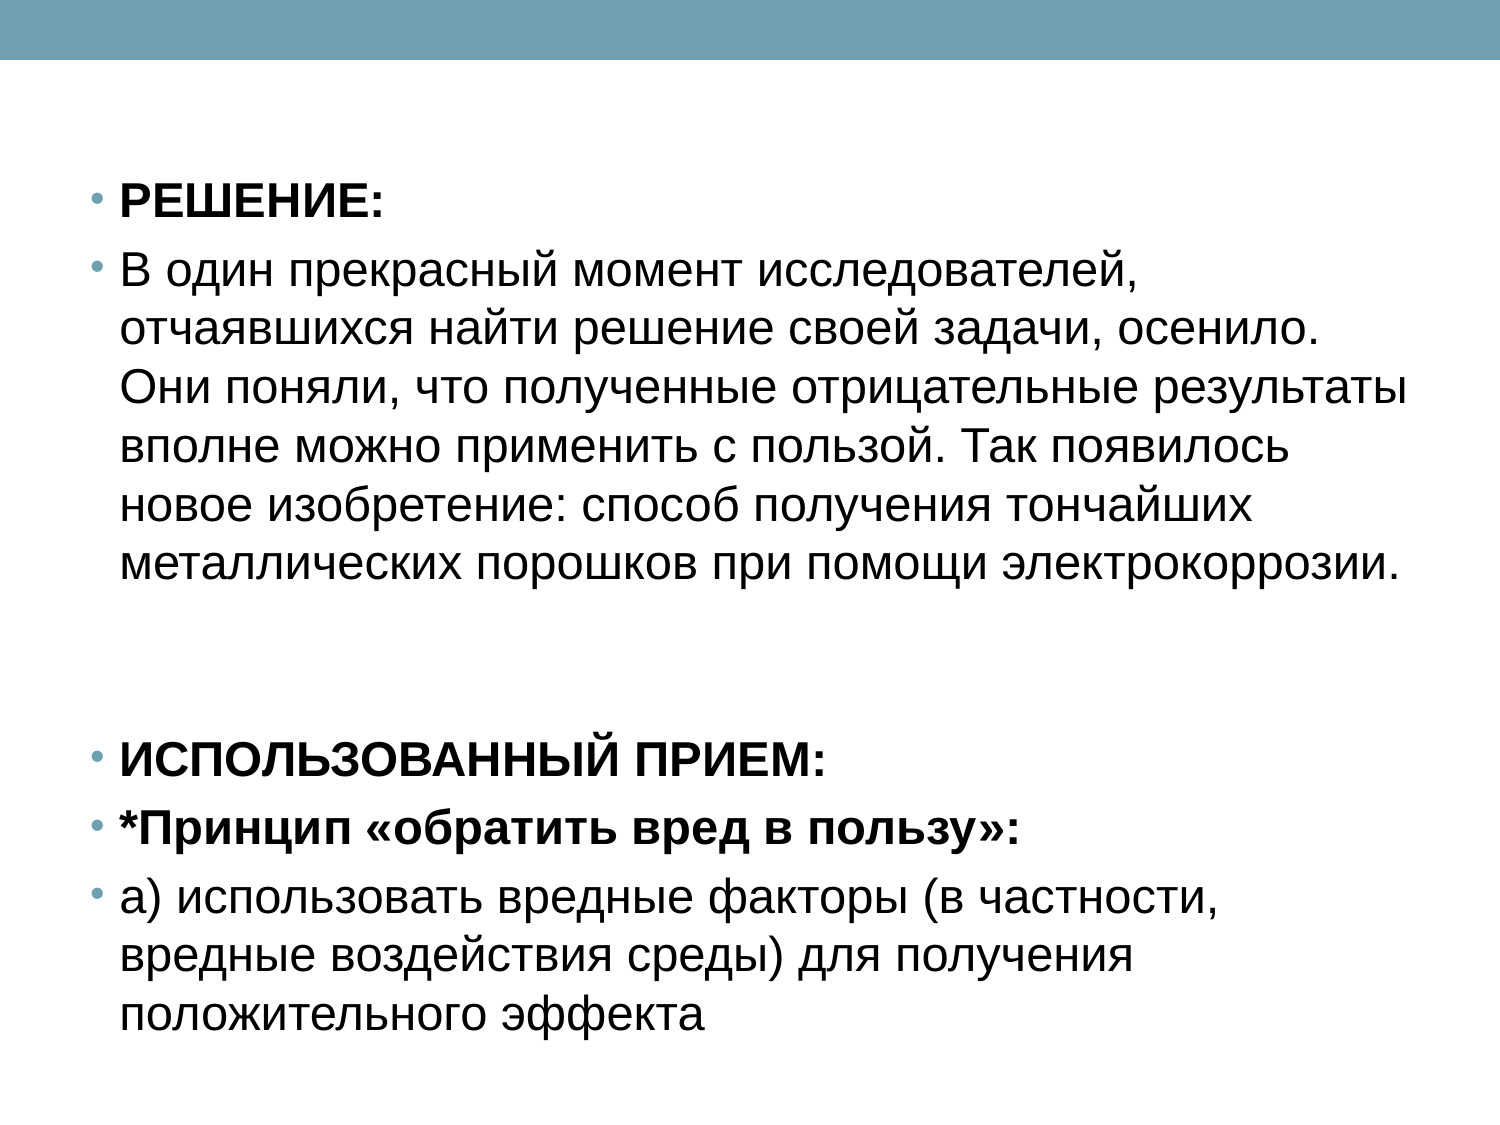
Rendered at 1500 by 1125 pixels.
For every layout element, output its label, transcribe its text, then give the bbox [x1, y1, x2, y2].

list РЕШЕНИЕ: В один прекрасный момент исследователей, отчаявшихся найти решение своей задачи, осенило. Они поняли, что полученные отрицательные результаты вполне можно применить с пользой. Так появилось новое изобретение: способ получения тончайших металлических порошков при помощи электрокоррозии. ИСПОЛЬЗОВАННЫЙ ПРИЕМ: *Принцип «обратить вред в пользу»: а) использовать вредные факторы (в частности, вредные воздействия среды) для получения положительного эффекта [75, 160, 1425, 1063]
